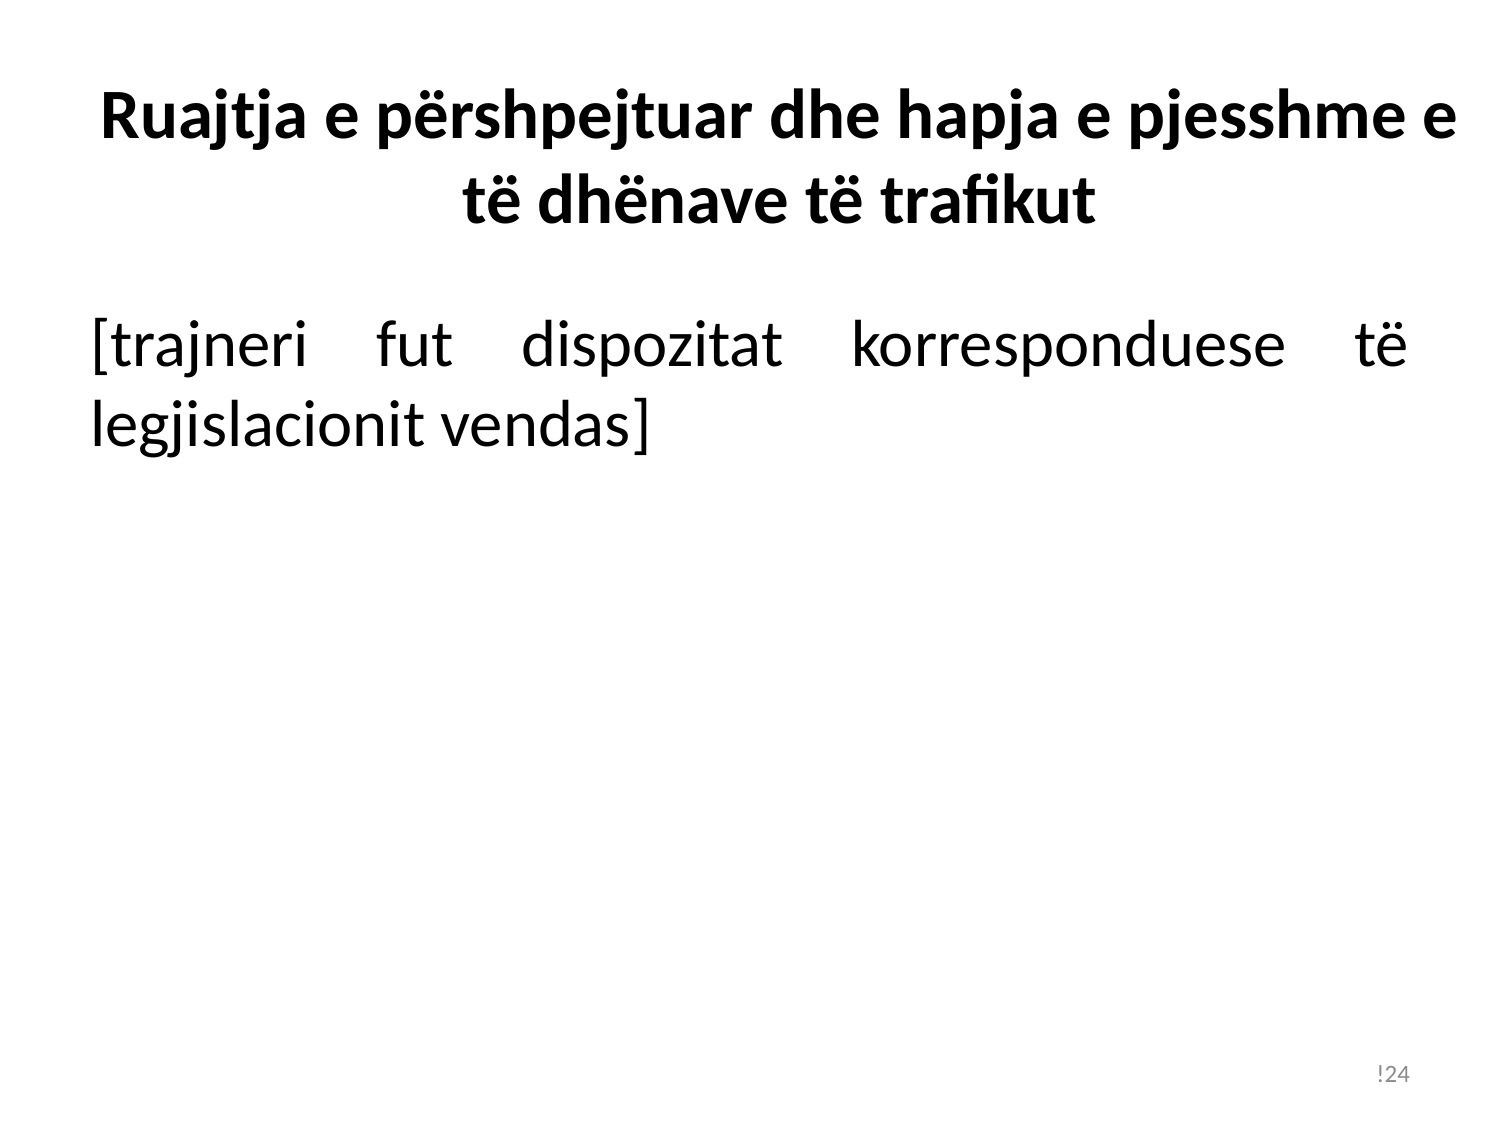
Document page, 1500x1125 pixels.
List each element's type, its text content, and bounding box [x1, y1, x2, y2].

list [trajneri fut dispozitat korresponduese të legjislacionit vendas] [75, 291, 1425, 1067]
title Ruajtja e përshpejtuar dhe hapja e pjesshme e të dhënave të trafikut [75, 60, 1486, 247]
slide_number !24 [1074, 1042, 1425, 1103]
